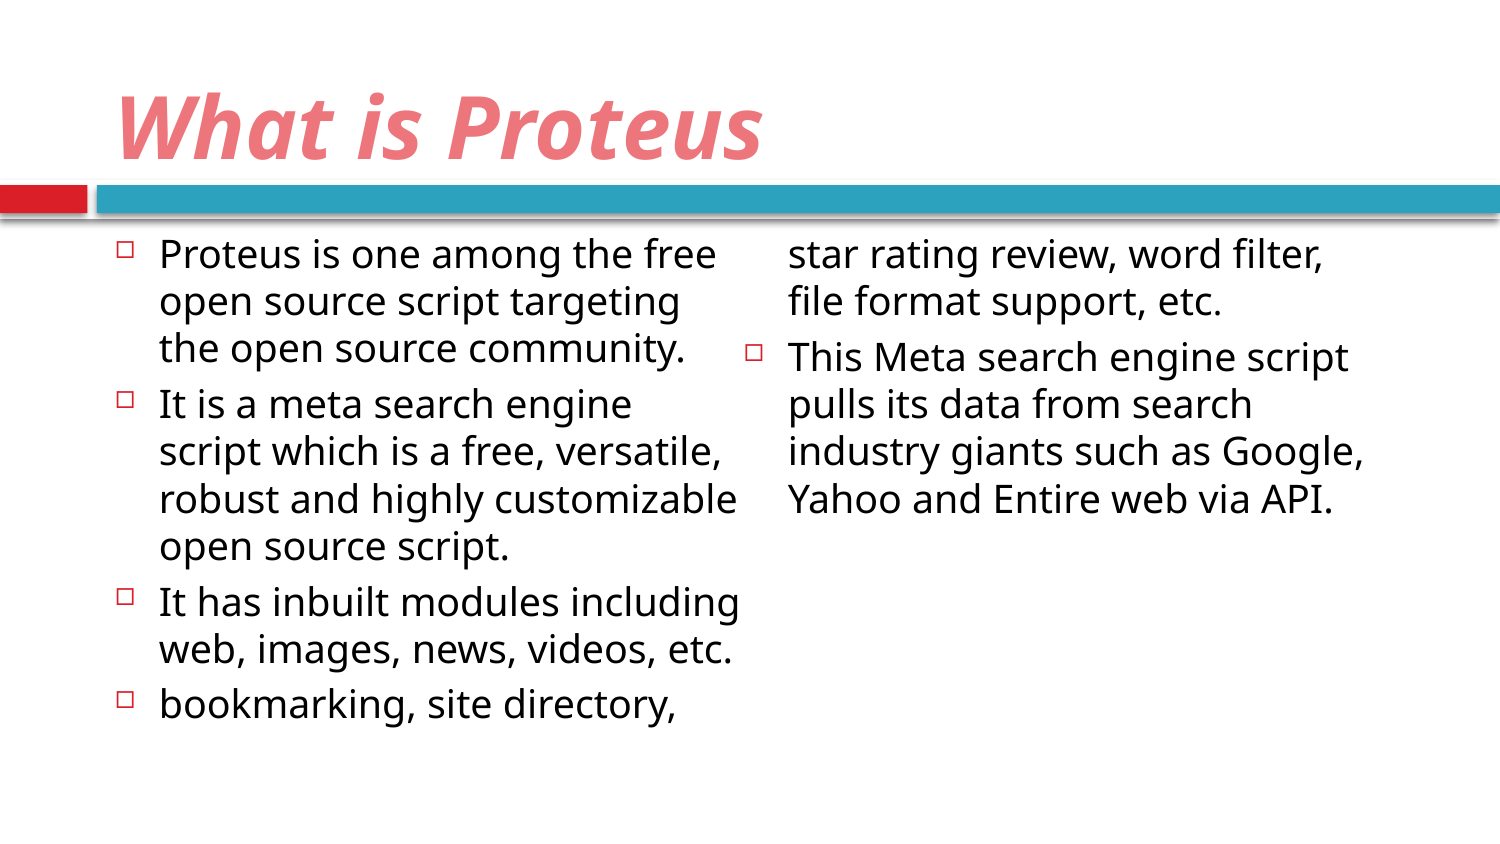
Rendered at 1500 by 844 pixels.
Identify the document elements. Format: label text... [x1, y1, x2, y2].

list Proteus is one among the free open source script targeting the open source community. It is a meta search engine script which is a free, versatile, robust and highly customizable open source script. It has inbuilt modules including web, images, news, videos, etc. bookmarking, site directory, star rating review, word filter, file format support, etc. This Meta search engine script pulls its data from search industry giants such as Google, Yahoo and Entire web via API. [99, 221, 1388, 760]
title What is Proteus [99, 19, 1438, 185]
